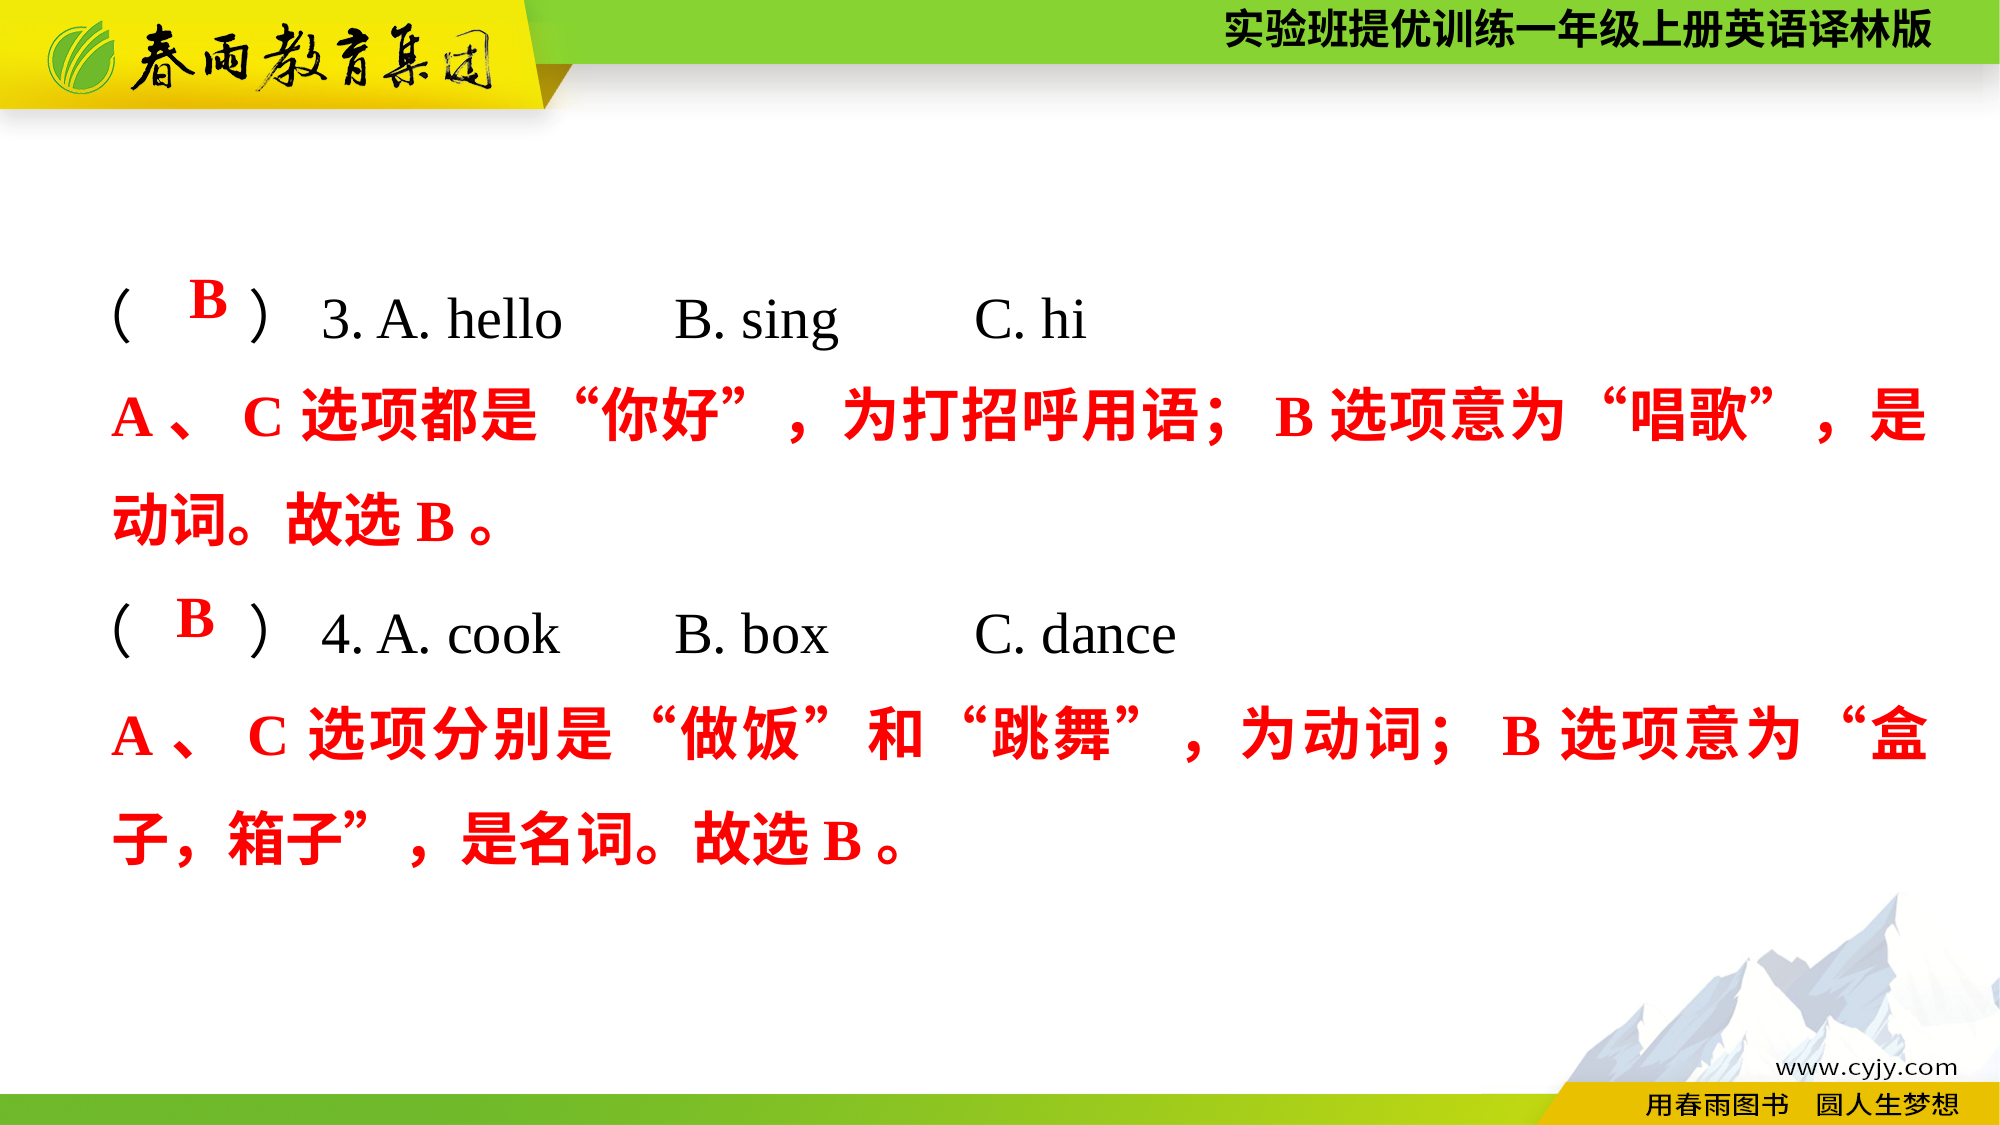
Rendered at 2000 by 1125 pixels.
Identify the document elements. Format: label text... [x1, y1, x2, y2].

text_box B [174, 252, 244, 335]
text_box A、C选项都是“你好”，为打招呼用语；B选项意为“唱歌”，是动词。故选B。 [96, 335, 1944, 561]
text_box A、C选项分别是“做饭”和“跳舞”，为动词；B选项意为“盒子，箱子”，是名词。故选B。 [96, 654, 1944, 879]
text_box B [161, 571, 231, 654]
picture [0, 0, 2000, 1125]
list （ ）3. A. hello B. sing C. hi （ ）4. A. cook B. box C. dance [59, 238, 1944, 678]
